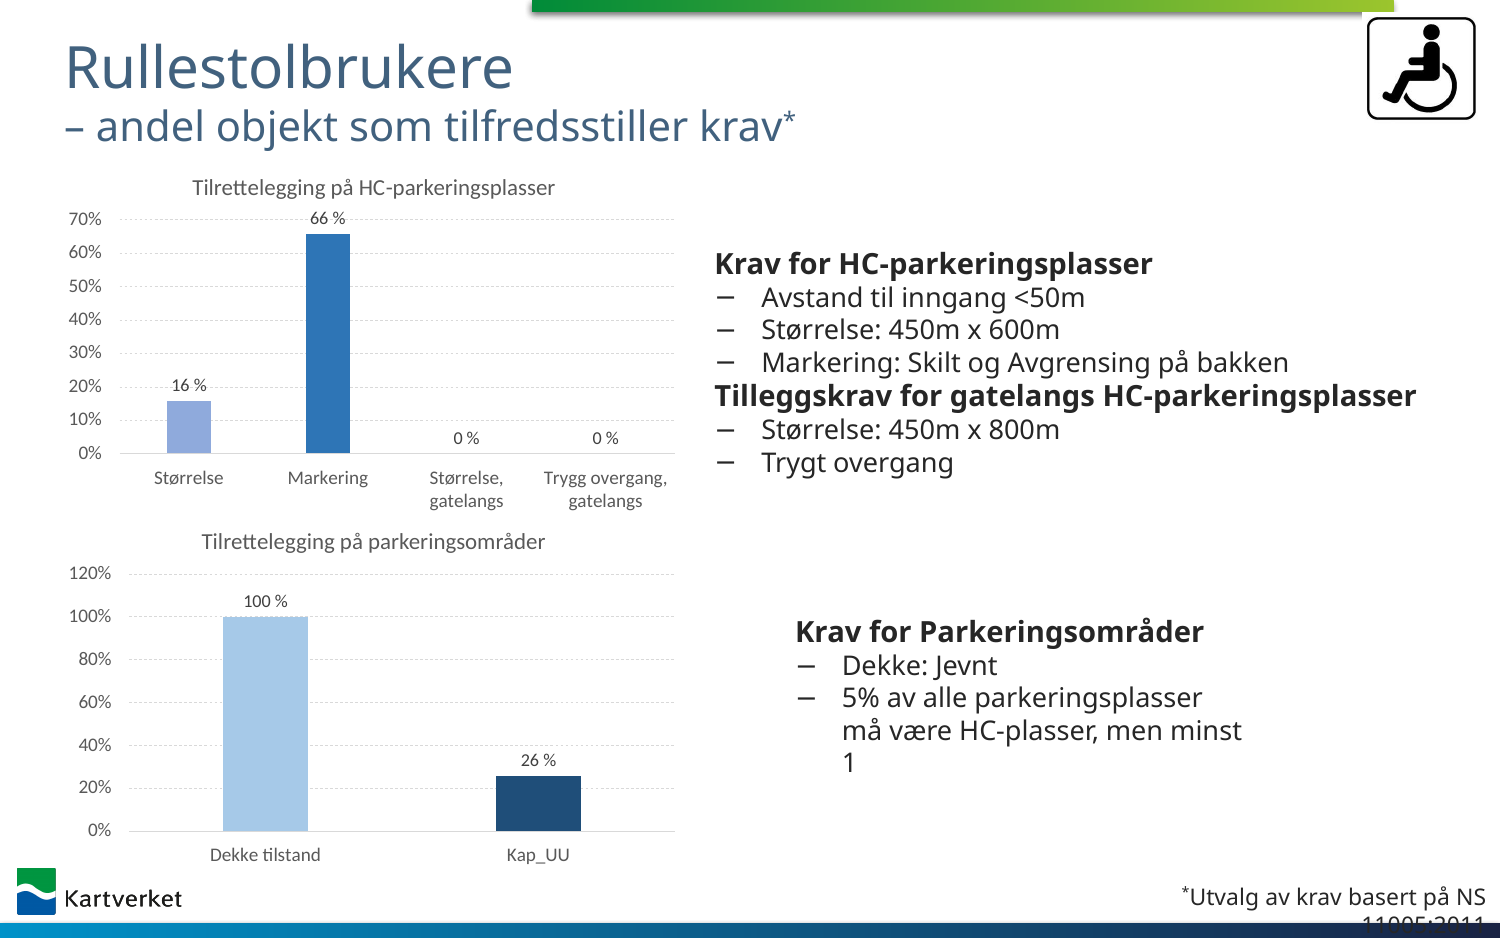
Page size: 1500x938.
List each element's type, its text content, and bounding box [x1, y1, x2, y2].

text_box *Utvalg av krav basert på NS 11005:2011 [1068, 873, 1500, 938]
picture [1362, 12, 1481, 126]
text_box Rullestolbrukere – andel objekt som tilfredsstiller krav* [49, 25, 1431, 158]
text_box Krav for HC-parkeringsplasser Avstand til inngang <50m Størrelse: 450m x 600m Markering: Skilt og Avgrensing på bakken Tilleggskrav for gatelangs HC-parkeringsplasser Størrelse: 450m x 800m Trygt overgang [699, 237, 1433, 485]
picture [62, 520, 686, 874]
picture [62, 166, 686, 519]
text_box Krav for Parkeringsområder Dekke: Jevnt 5% av alle parkeringsplasser må være HC-plasser, men minst 1 [780, 605, 1261, 786]
